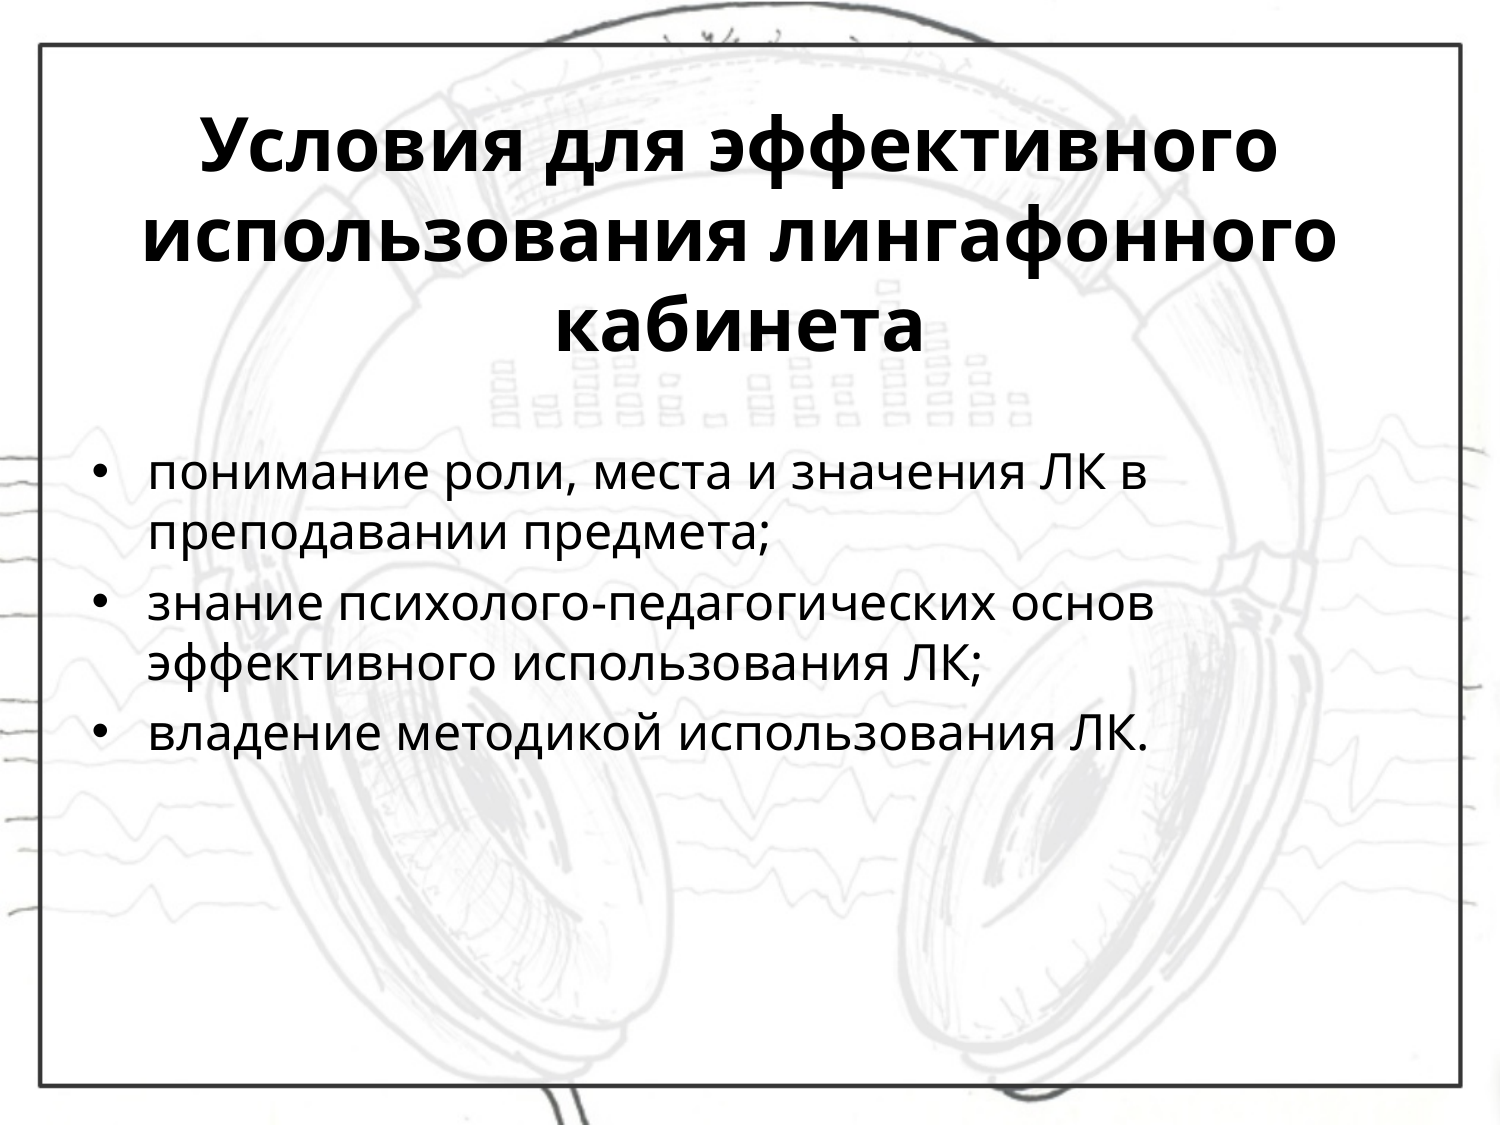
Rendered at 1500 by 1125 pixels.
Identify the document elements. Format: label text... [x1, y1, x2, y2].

title Условия для эффективного использования лингафонного кабинета [64, 137, 1415, 325]
list понимание роли, места и значения ЛК в преподавании предмета; знание психолого-педагогических основ эффективного использования ЛК; владение методикой использования ЛК. [76, 432, 1427, 1125]
